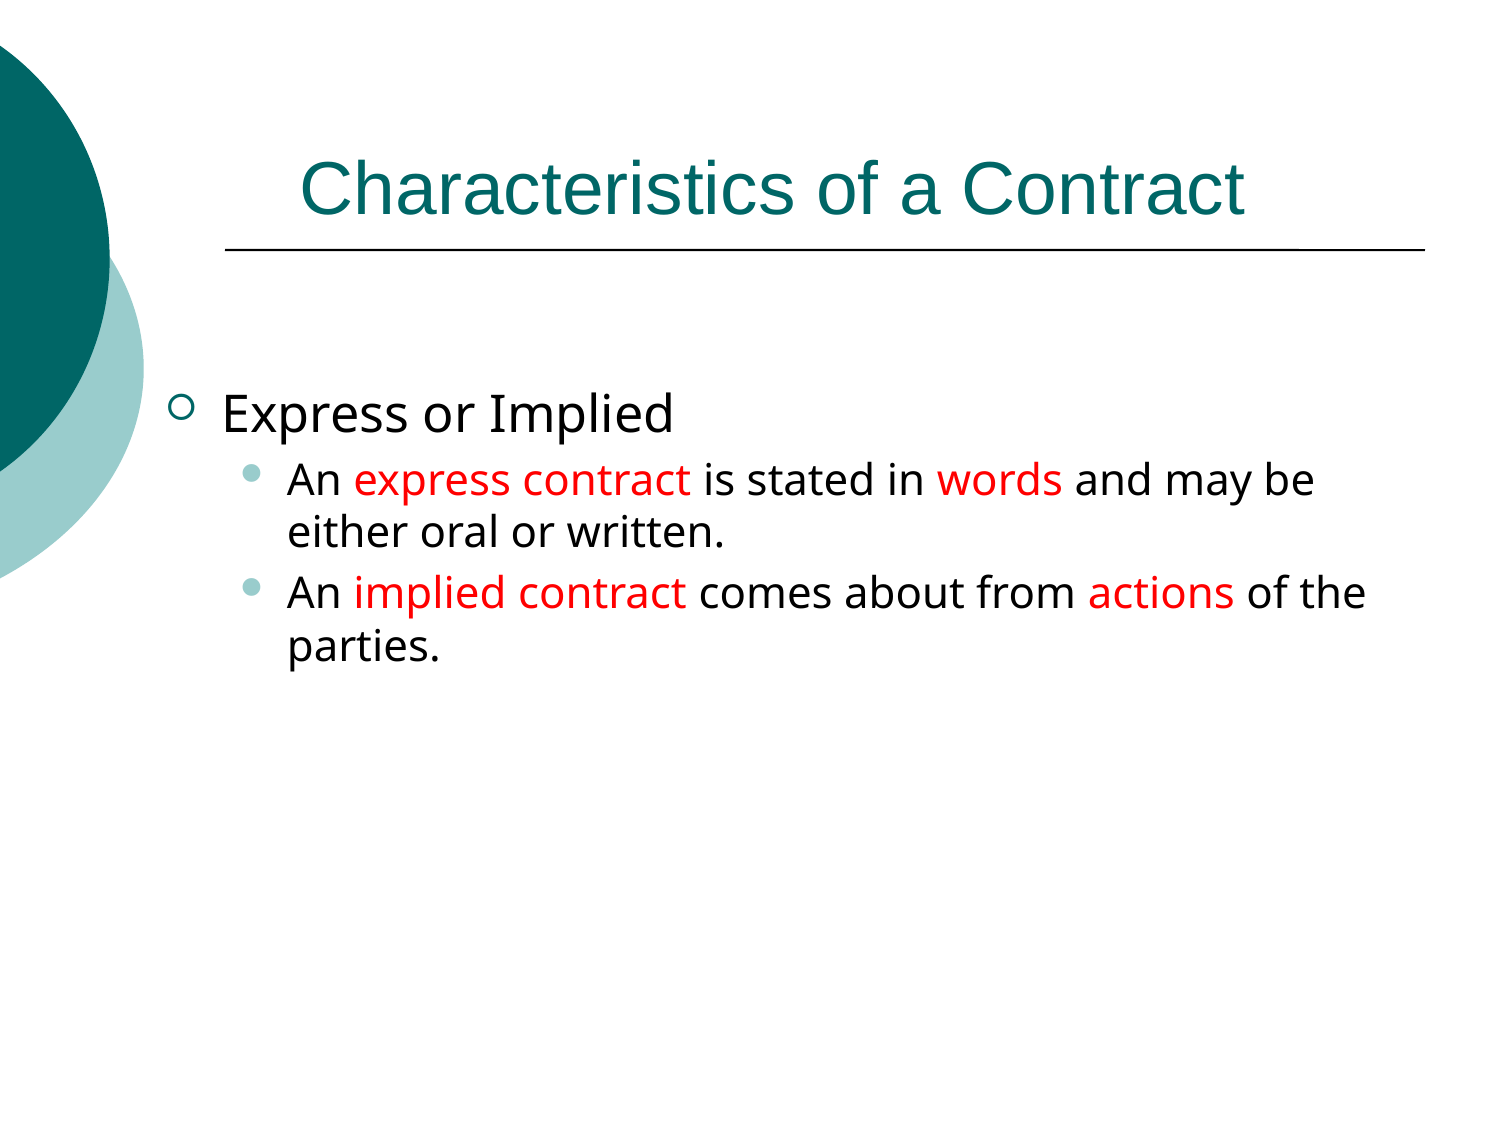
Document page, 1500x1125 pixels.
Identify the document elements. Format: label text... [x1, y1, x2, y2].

list Express or Implied An express contract is stated in words and may be either oral or written. An implied contract comes about from actions of the parties. [150, 299, 1425, 1100]
title Characteristics of a Contract [224, 49, 1425, 237]
